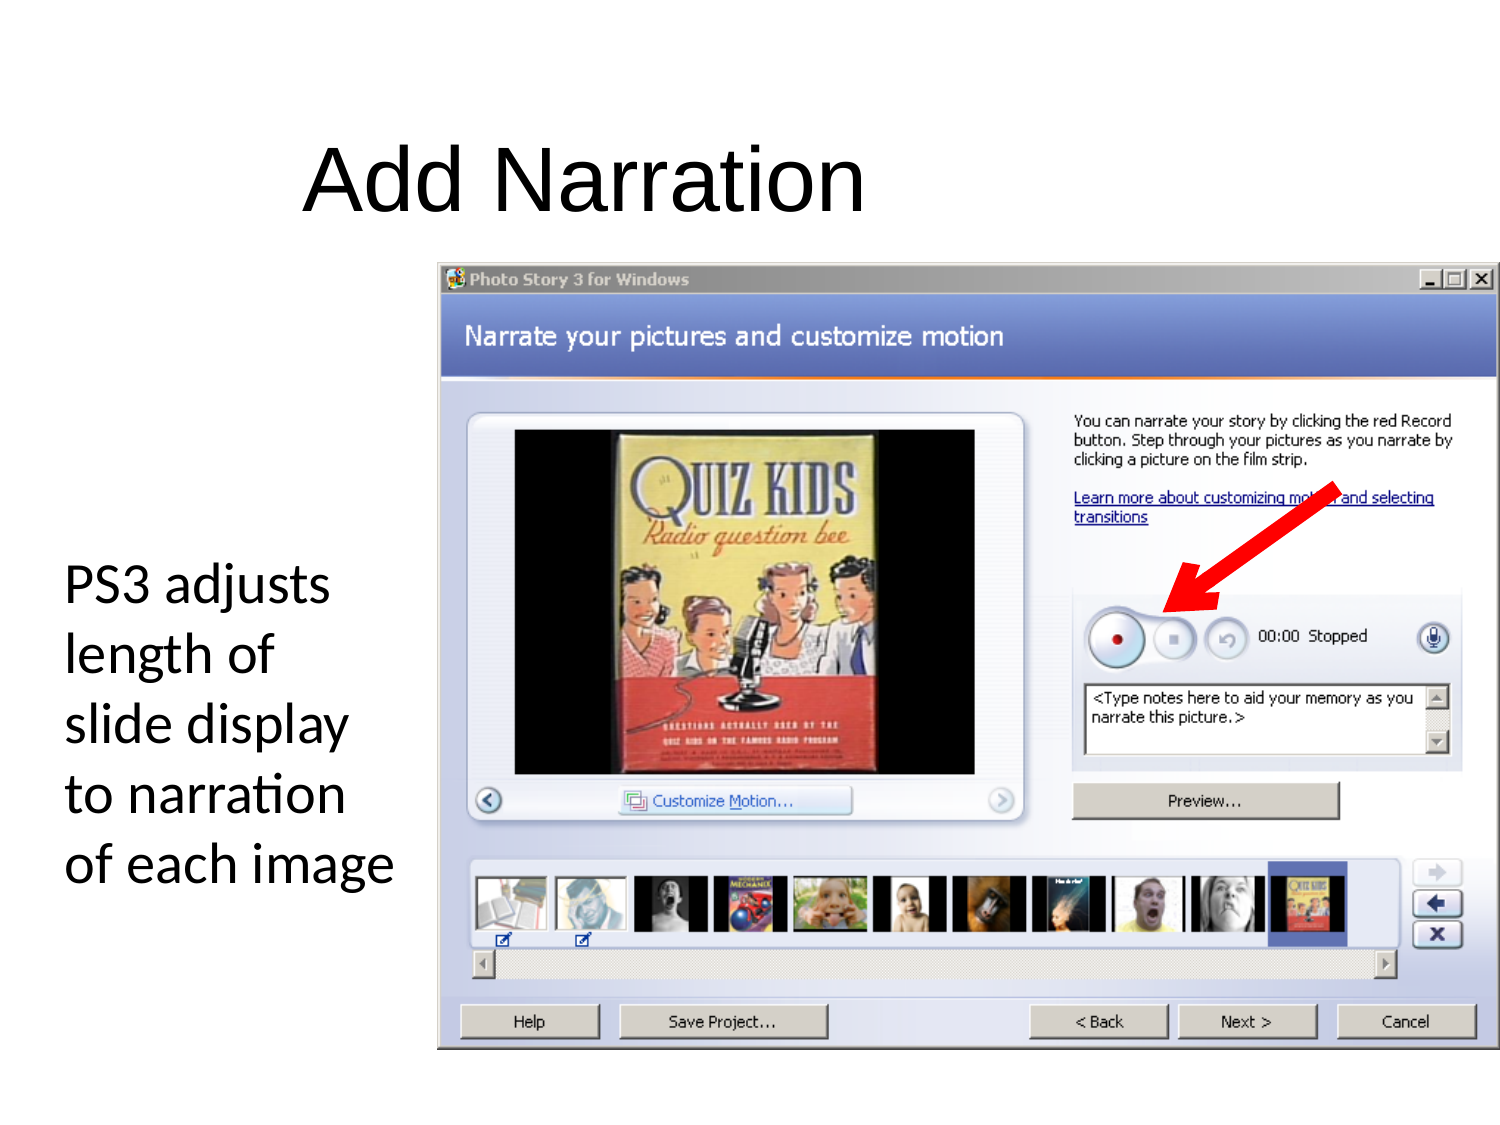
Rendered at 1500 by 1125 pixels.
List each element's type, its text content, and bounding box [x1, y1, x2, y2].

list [437, 262, 1500, 1051]
title Add Narration [287, 112, 1425, 263]
text_box PS3 adjusts length of slide display to narration of each image [49, 537, 413, 903]
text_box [1162, 487, 1338, 613]
